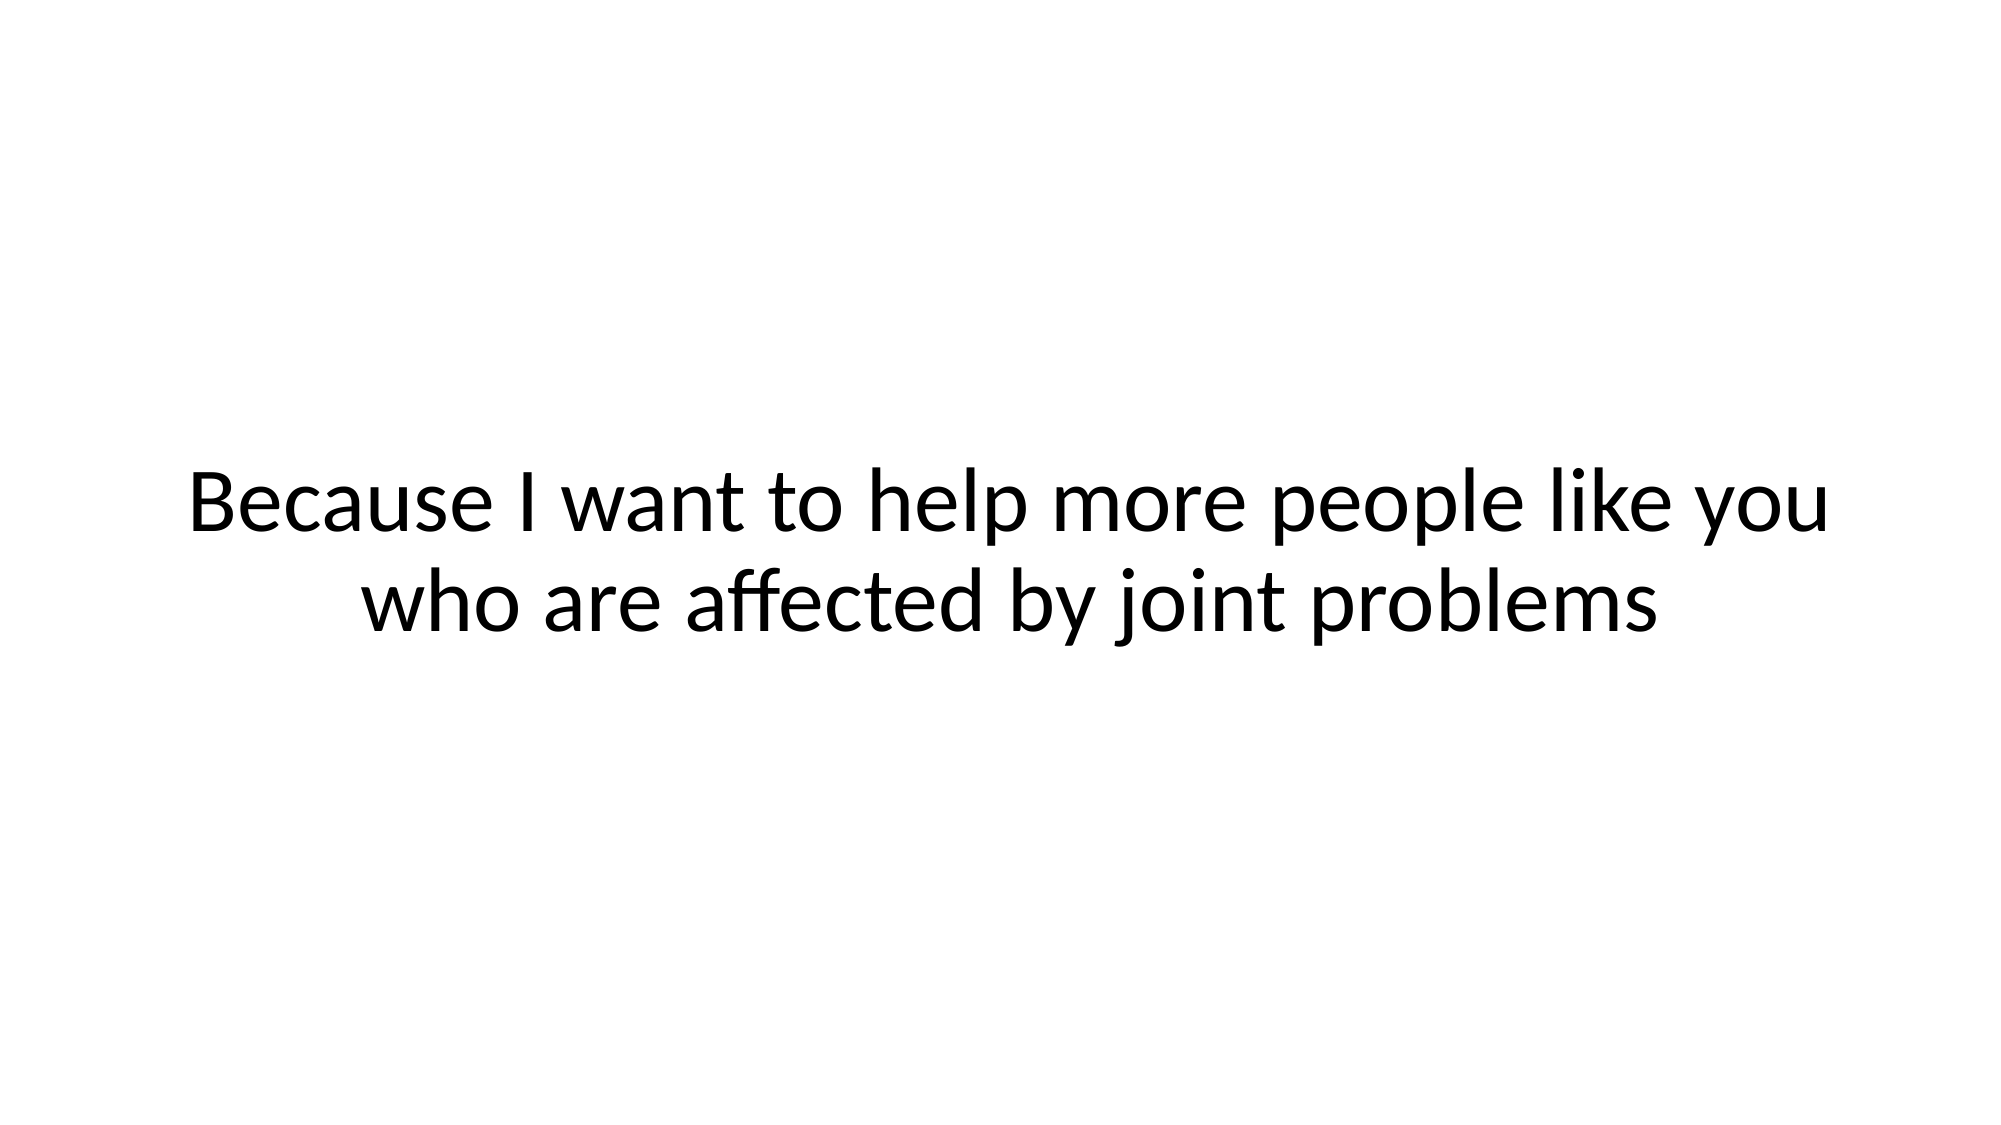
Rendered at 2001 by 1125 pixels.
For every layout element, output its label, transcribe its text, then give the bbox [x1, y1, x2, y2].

list Because I want to help more people like you who are affected by joint problems [147, 325, 1873, 1040]
